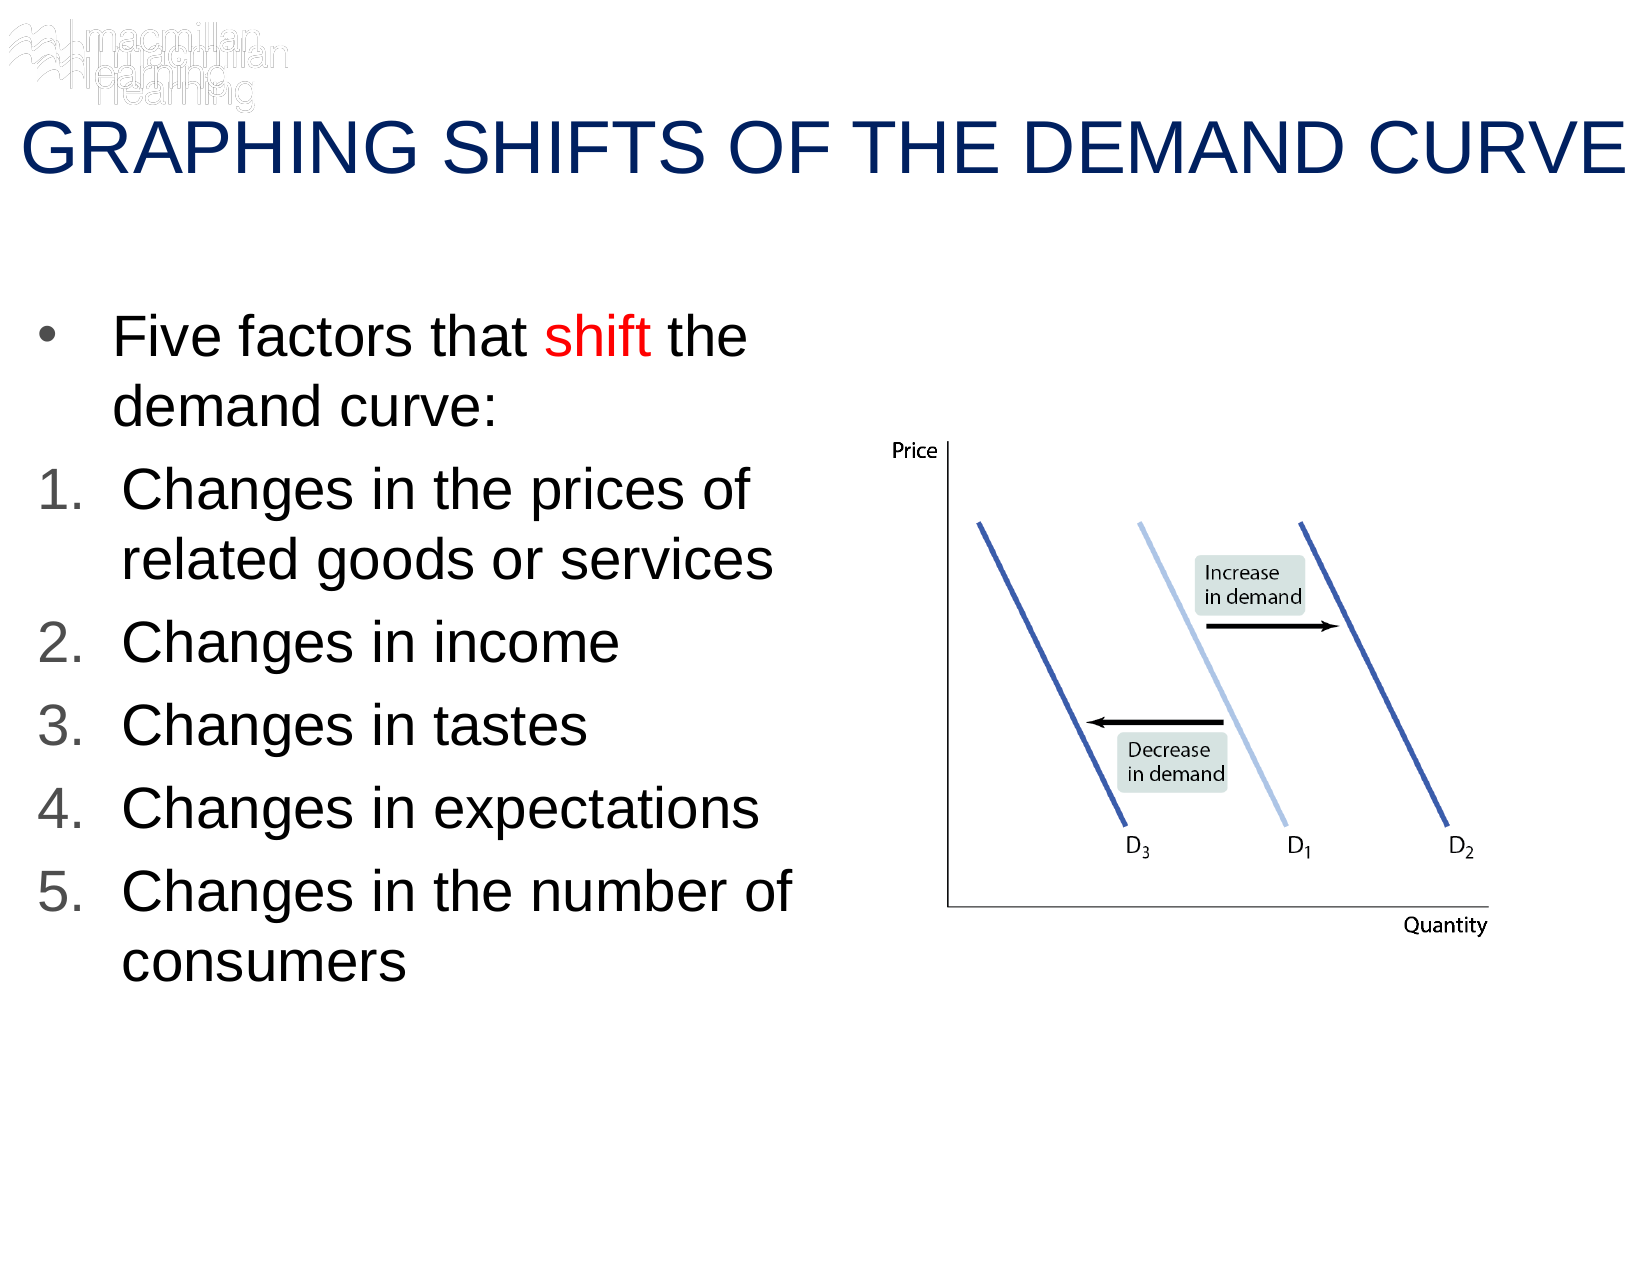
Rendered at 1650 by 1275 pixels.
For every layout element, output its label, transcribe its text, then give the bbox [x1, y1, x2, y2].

picture [890, 438, 1490, 938]
list Five factors that shift the demand curve: Changes in the prices of related goods or services Changes in income Changes in tastes Changes in expectations Changes in the number of consumers [22, 283, 846, 1137]
picture [9, 19, 288, 63]
title GRAPHING SHIFTS OF THE DEMAND CURVE [0, 63, 1650, 225]
